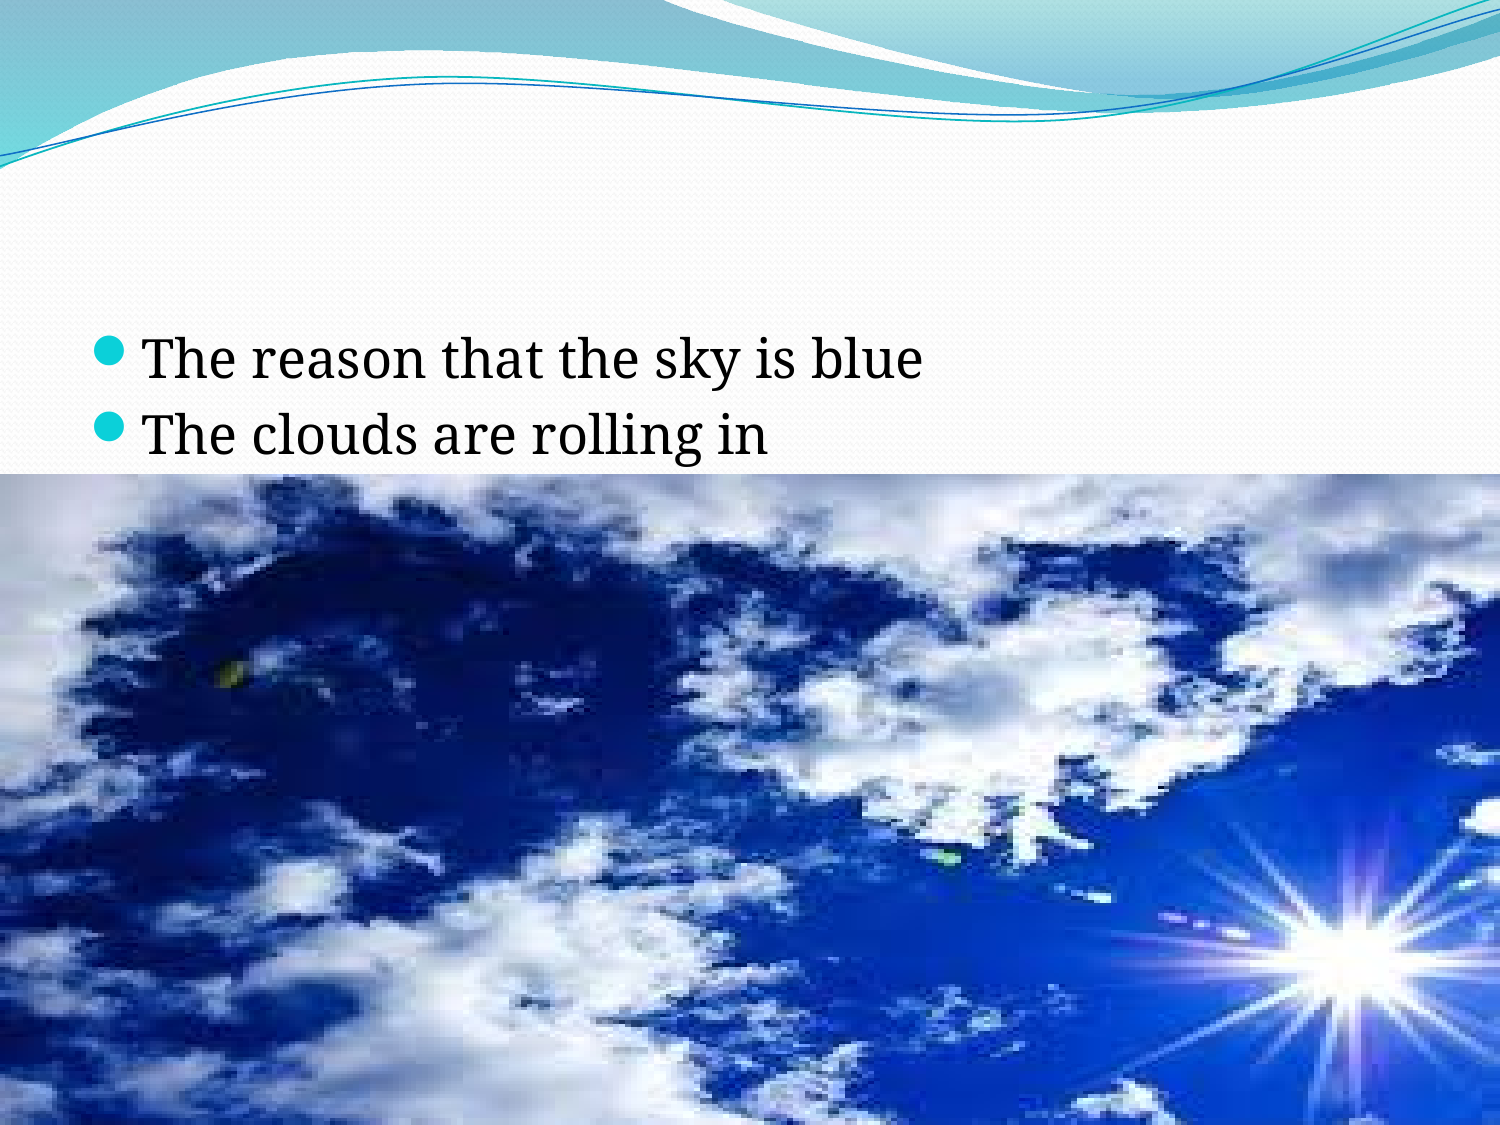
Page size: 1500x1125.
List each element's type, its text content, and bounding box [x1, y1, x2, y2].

picture [0, 474, 1500, 1125]
list The reason that the sky is blue The clouds are rolling in [75, 317, 1425, 474]
